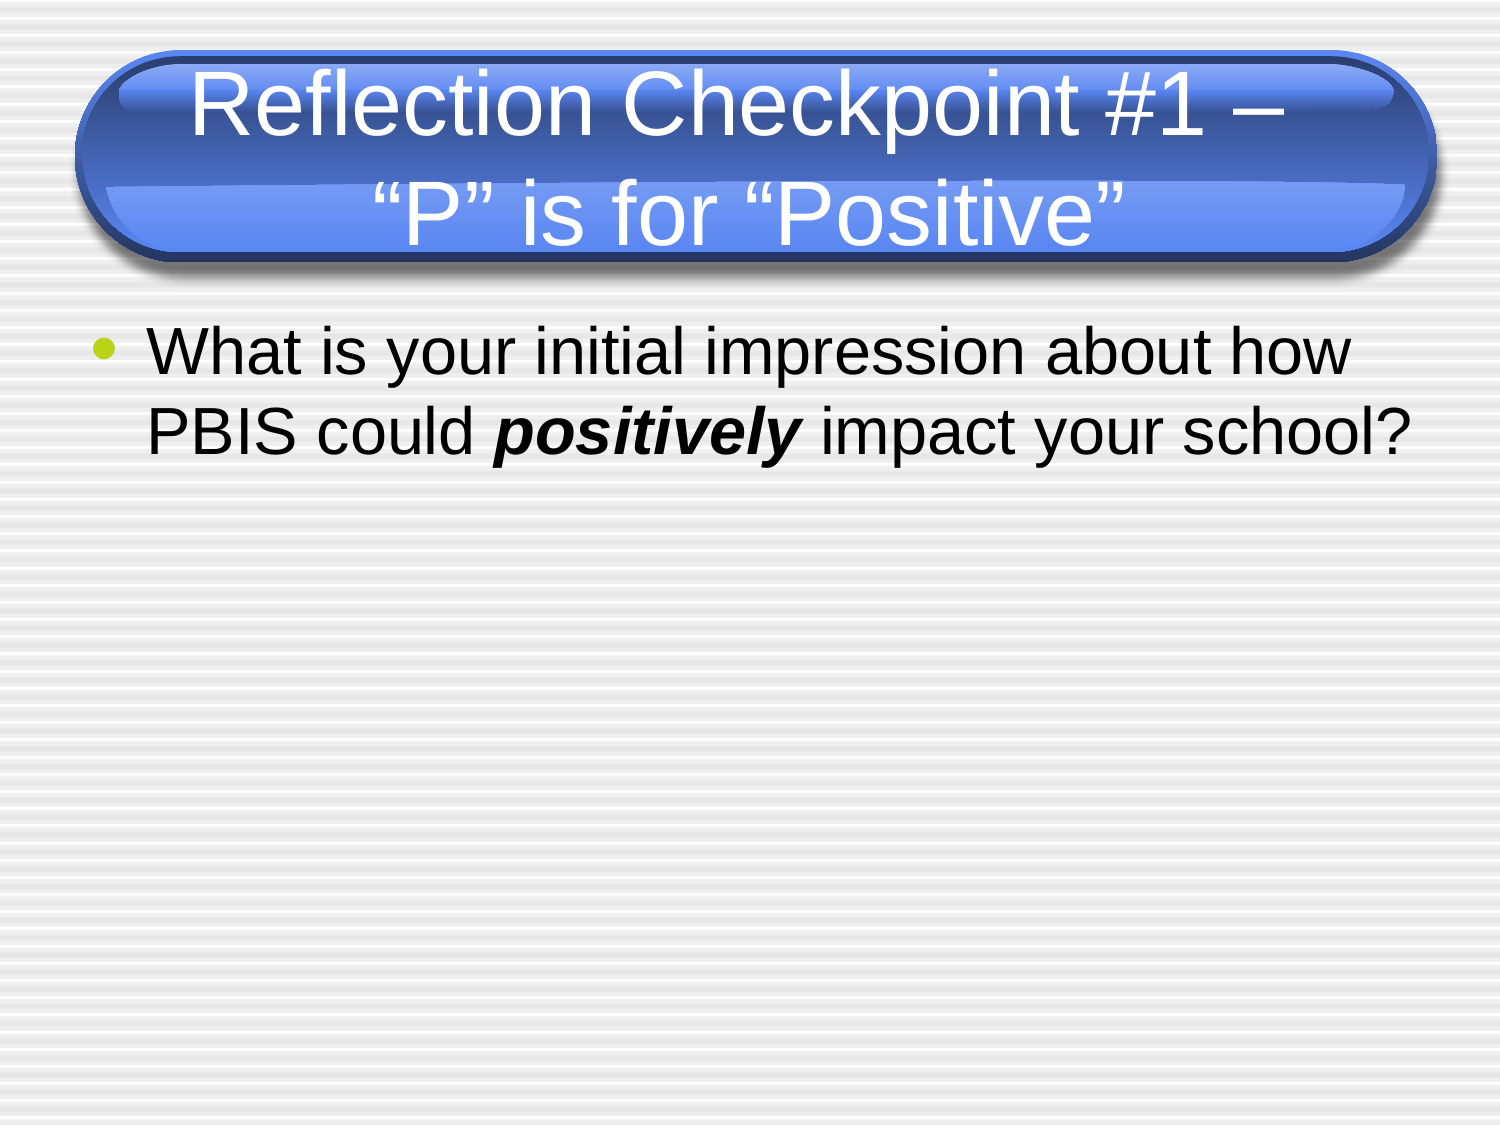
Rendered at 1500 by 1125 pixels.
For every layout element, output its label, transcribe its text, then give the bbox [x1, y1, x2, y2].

picture [0, 0, 1500, 1125]
list What is your initial impression about how PBIS could positively impact your school? [74, 299, 1438, 1001]
title Reflection Checkpoint #1 – “P” is for “Positive” [112, 60, 1388, 249]
